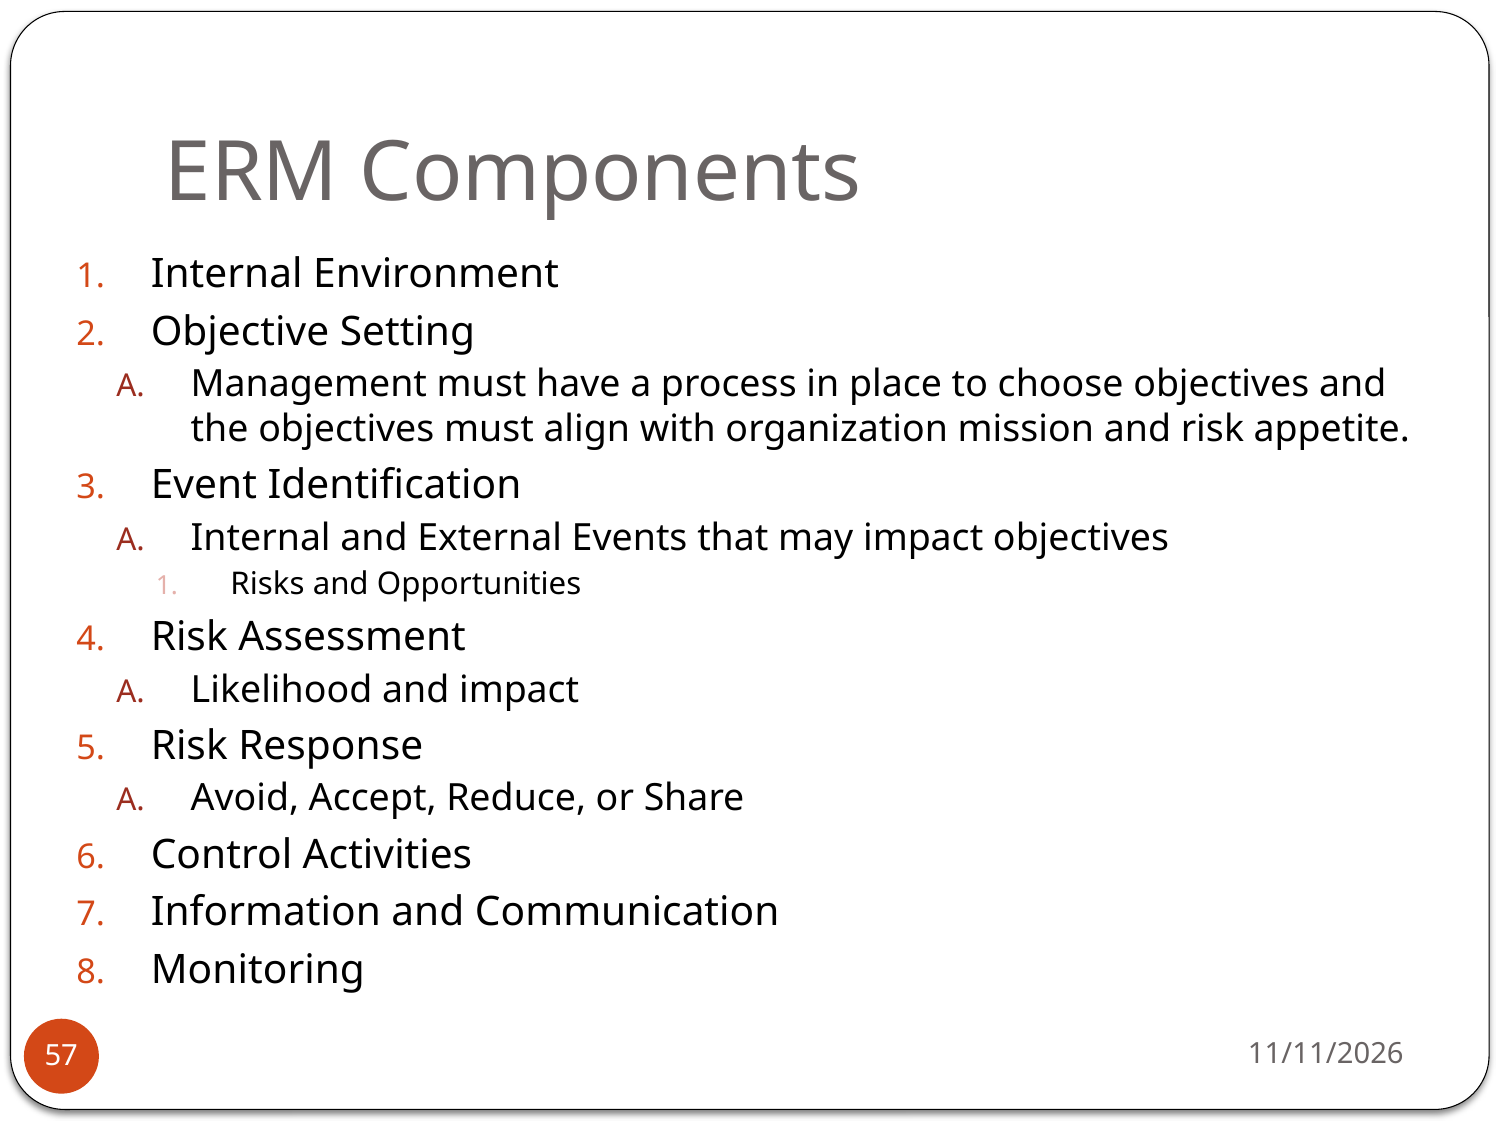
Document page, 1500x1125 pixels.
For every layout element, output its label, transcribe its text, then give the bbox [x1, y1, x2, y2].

list Internal Environment Objective Setting Management must have a process in place to choose objectives and the objectives must align with organization mission and risk appetite. Event Identification Internal and External Events that may impact objectives Risks and Opportunities Risk Assessment Likelihood and impact Risk Response Avoid, Accept, Reduce, or Share Control Activities Information and Communication Monitoring [61, 239, 1457, 1018]
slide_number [1012, 1018, 1419, 1094]
title ERM Components [150, 45, 1425, 233]
slide_number 57 [23, 1018, 99, 1094]
